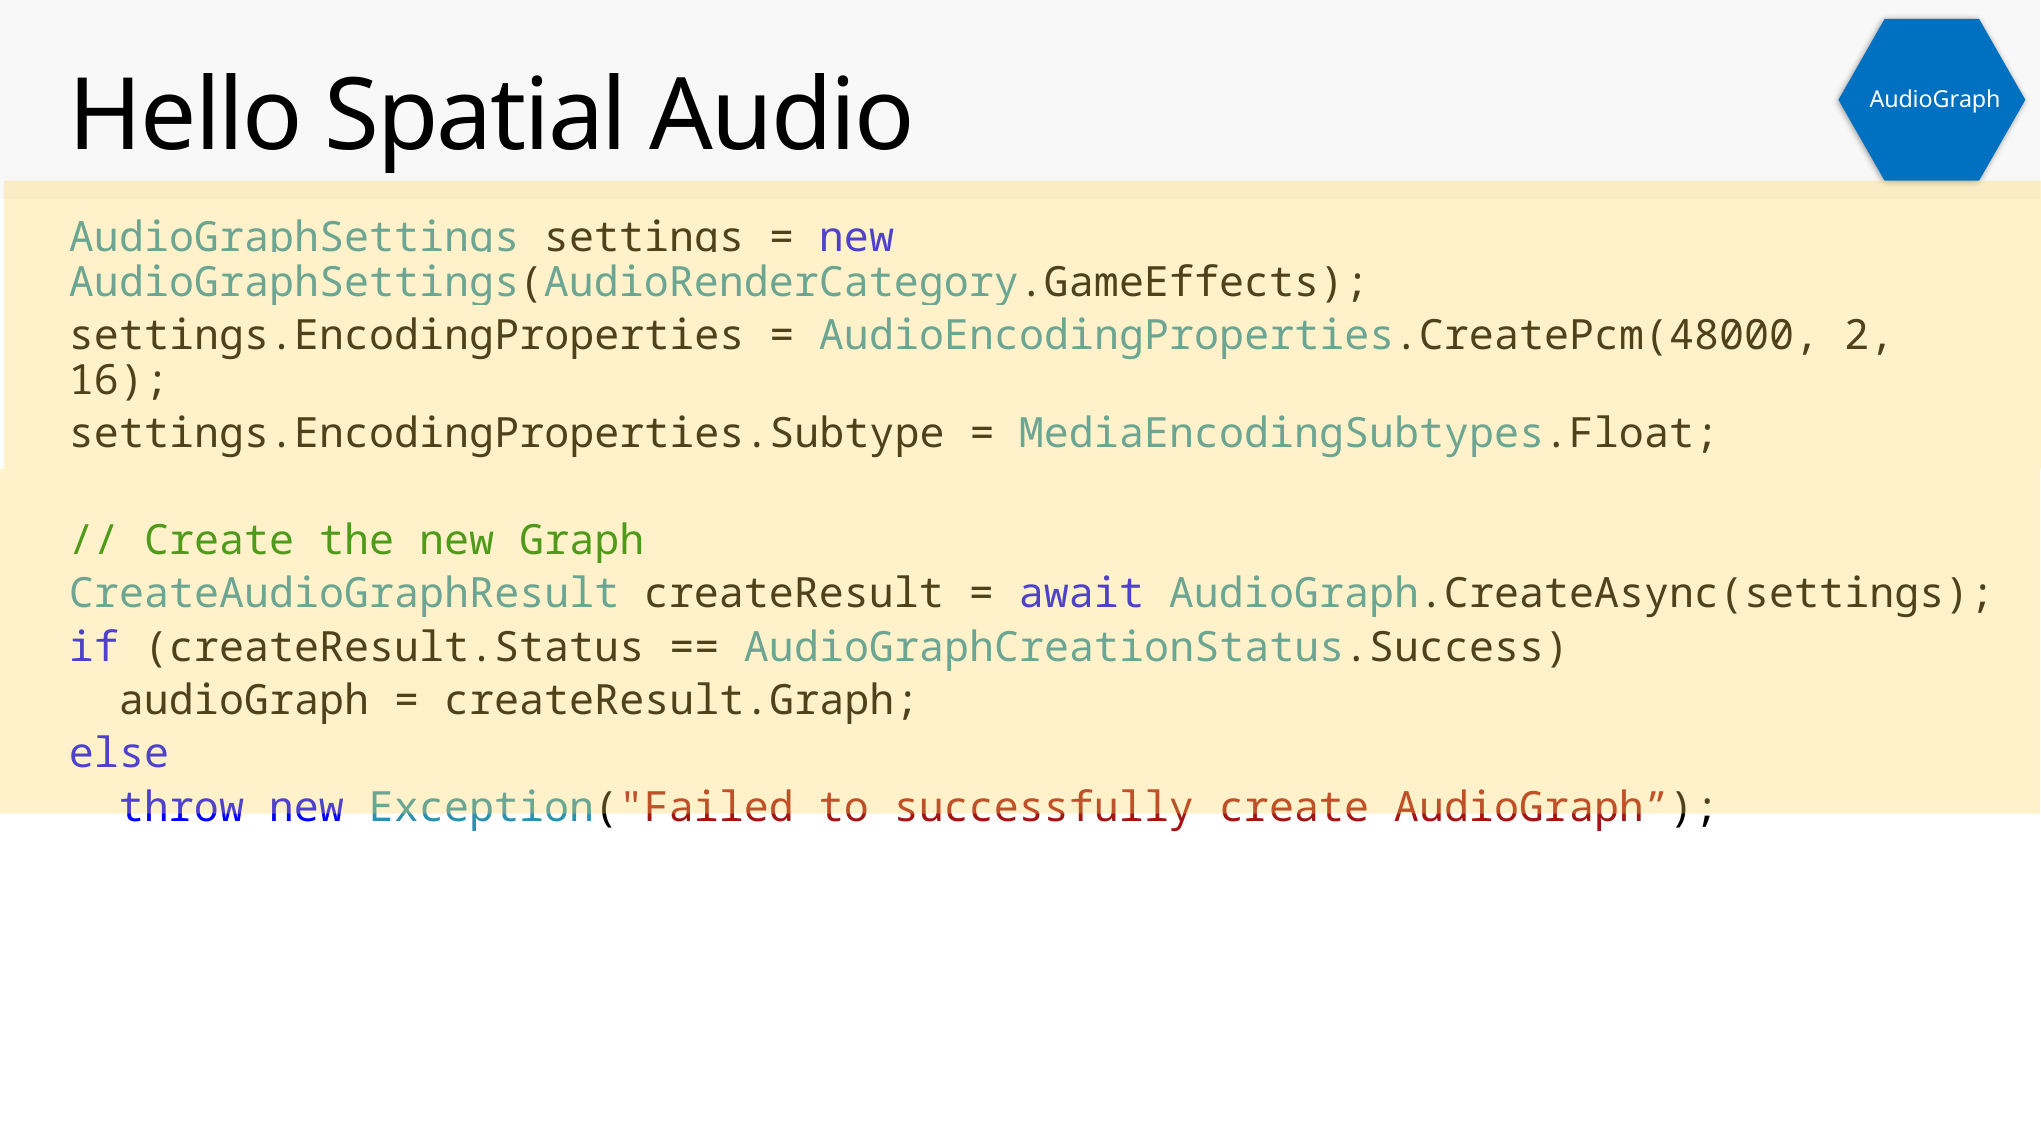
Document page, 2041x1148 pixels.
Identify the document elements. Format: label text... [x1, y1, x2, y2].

title Hello Spatial Audio [45, 48, 1838, 180]
list AudioGraphSettings settings = new AudioGraphSettings(AudioRenderCategory.GameEffects); settings.EncodingProperties = AudioEncodingProperties.CreatePcm(48000, 2, 16); settings.EncodingProperties.Subtype = MediaEncodingSubtypes.Float; // Create the new Graph CreateAudioGraphResult createResult = await AudioGraph.CreateAsync(settings); if (createResult.Status == AudioGraphCreationStatus.Success) audioGraph = createResult.Graph; else throw new Exception("Failed to successfully create AudioGraph”); [45, 814, 2041, 877]
text_box [0, 468, 2041, 814]
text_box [1838, 18, 2026, 181]
text_box [3, 180, 2041, 469]
